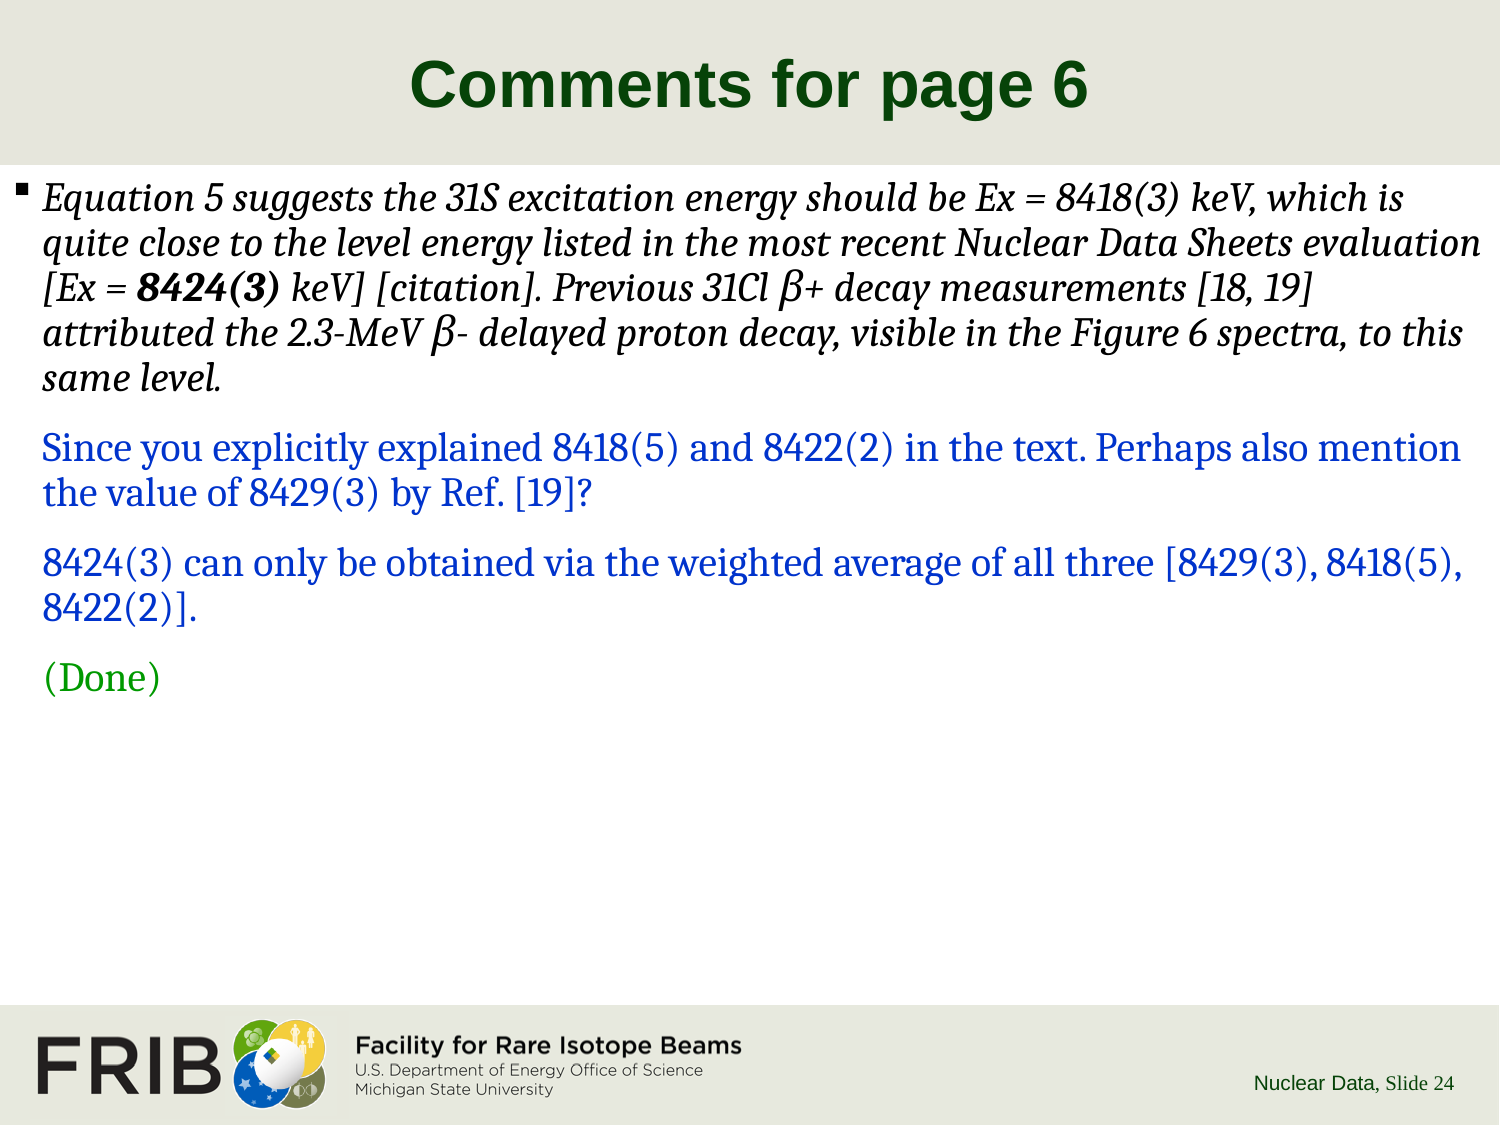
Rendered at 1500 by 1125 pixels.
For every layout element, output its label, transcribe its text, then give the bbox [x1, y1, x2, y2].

picture [0, 0, 1500, 165]
list Equation 5 suggests the 31S excitation energy should be Ex = 8418(3) keV, which is quite close to the level energy listed in the most recent Nuclear Data Sheets evaluation [Ex = 8424(3) keV] [citation]. Previous 31Cl β+ decay measurements [18, 19] attributed the 2.3-MeV β- delayed proton decay, visible in the Figure 6 spectra, to this same level. Since you explicitly explained 8418(5) and 8422(2) in the text. Perhaps also mention the value of 8429(3) by Ref. [19]? 8424(3) can only be obtained via the weighted average of all three [8429(3), 8418(5), 8422(2)]. (Done) [12, 174, 1488, 1000]
footer Nuclear Data [679, 1042, 1374, 1103]
slide_number , Slide 24 [1374, 1042, 1500, 1103]
title Comments for page 6 [11, 46, 1489, 128]
picture [0, 1005, 1499, 1125]
